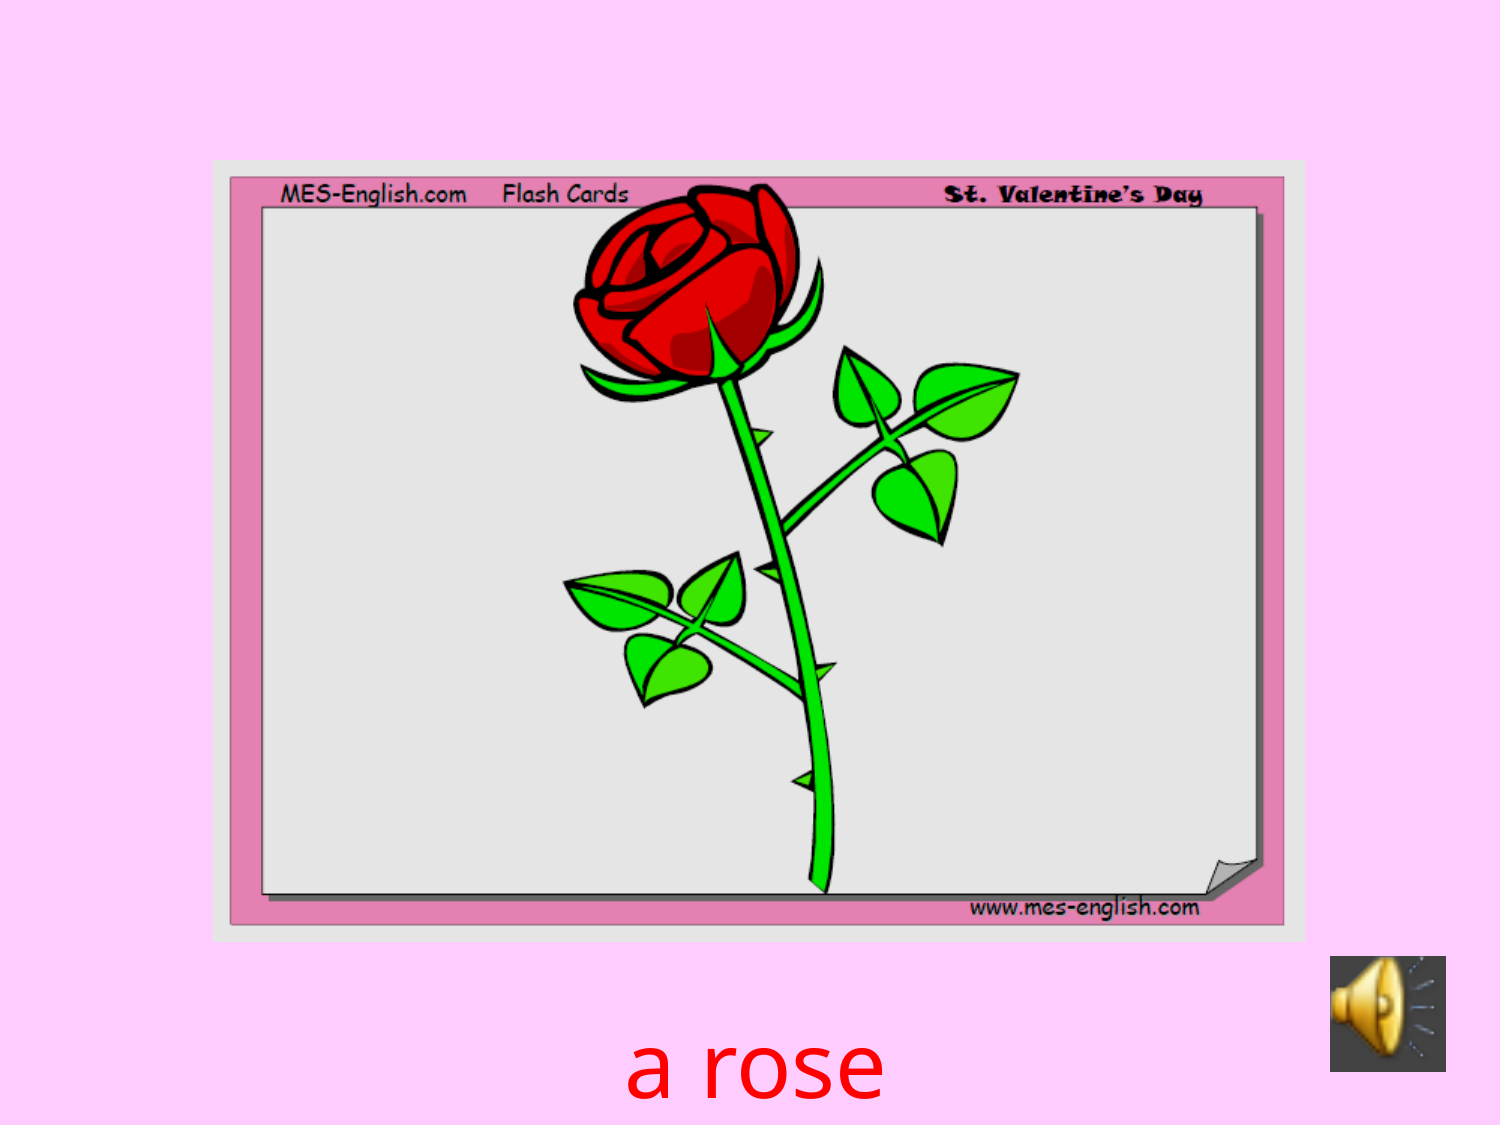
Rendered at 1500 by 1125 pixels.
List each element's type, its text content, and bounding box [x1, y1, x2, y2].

text_box a rose [99, 999, 1413, 1125]
picture [212, 160, 1306, 943]
picture [1328, 954, 1448, 1074]
